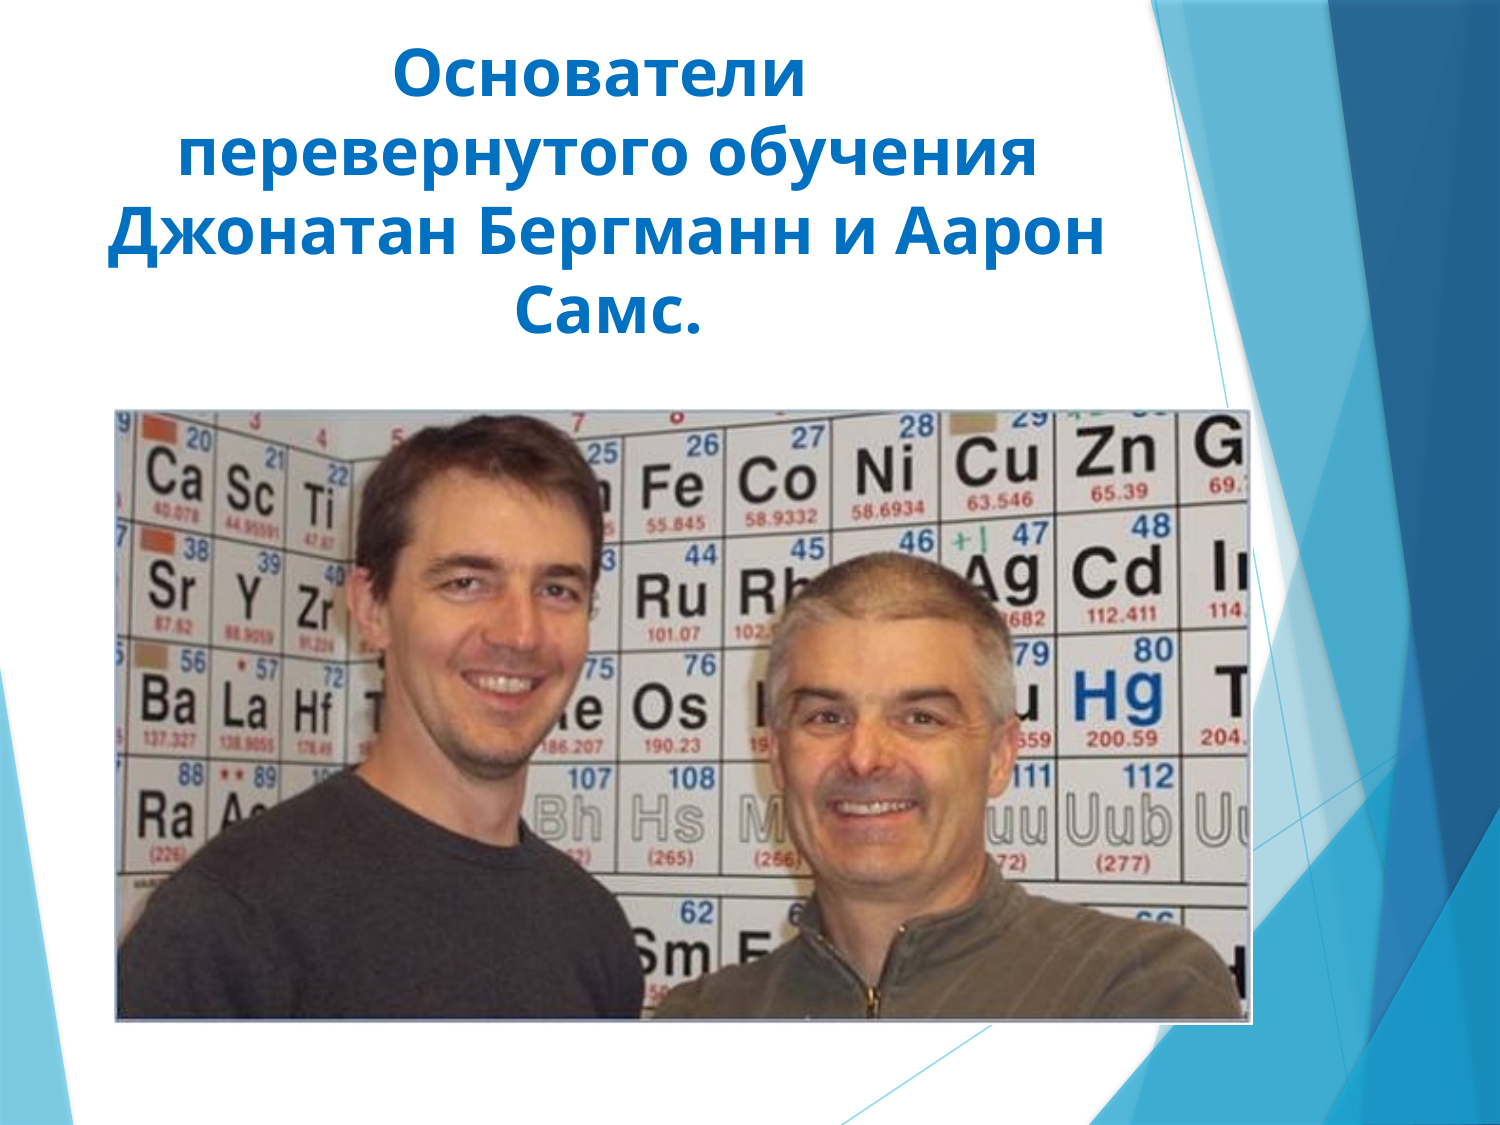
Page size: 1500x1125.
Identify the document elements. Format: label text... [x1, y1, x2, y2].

title Основатели перевернутого обучения Джонатан Бергманн и Аарон Самс. [22, 22, 1194, 357]
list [113, 407, 1254, 1026]
